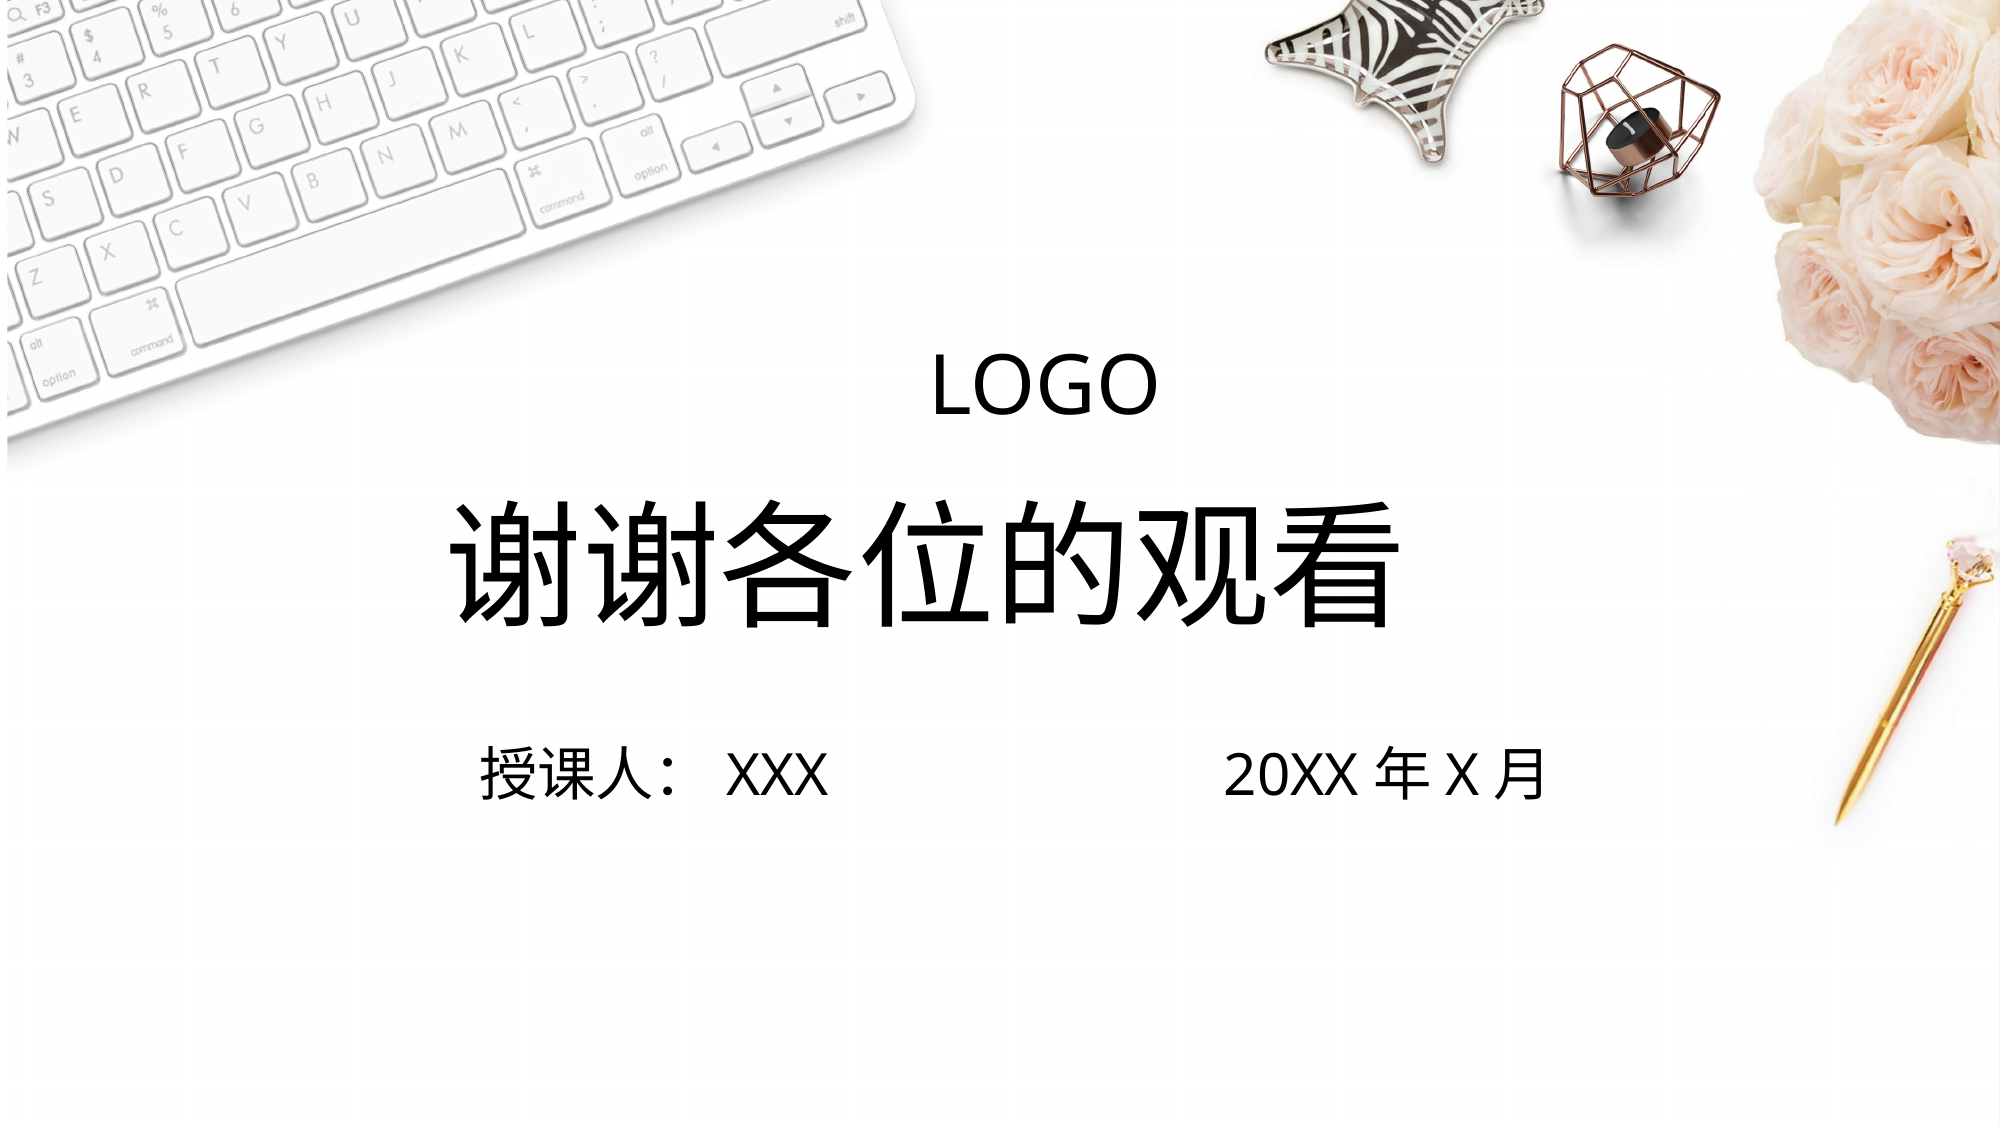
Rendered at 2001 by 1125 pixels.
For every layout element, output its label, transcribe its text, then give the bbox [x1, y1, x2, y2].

text_box 授课人：XXX [464, 729, 914, 815]
picture [7, 0, 2000, 1125]
text_box LOGO [913, 323, 1189, 439]
text_box 20XX年X月 [1117, 729, 1567, 815]
text_box 谢谢各位的观看 [429, 471, 1627, 652]
